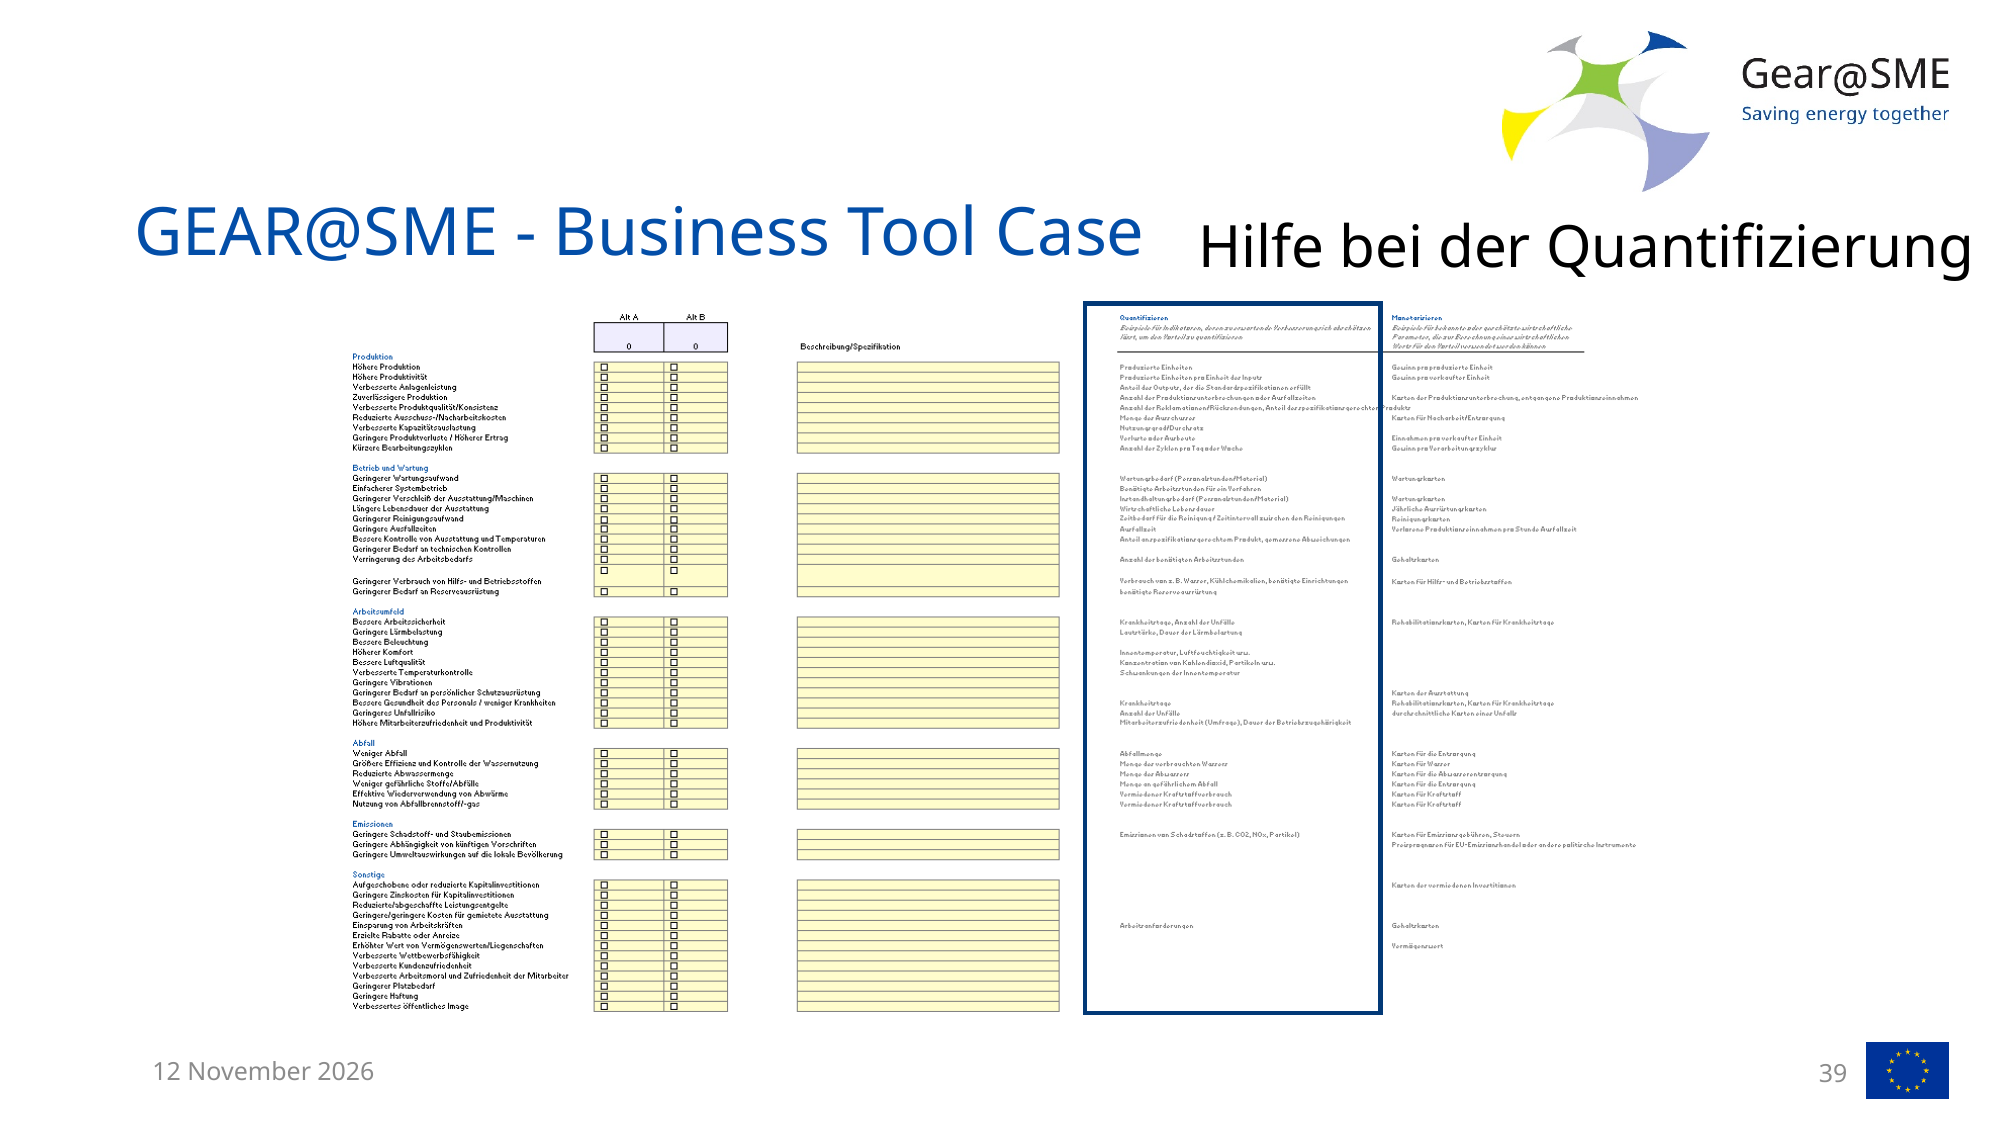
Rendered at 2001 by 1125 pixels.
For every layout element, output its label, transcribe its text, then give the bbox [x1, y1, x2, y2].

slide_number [137, 1042, 588, 1103]
text_box [1084, 302, 1382, 310]
text_box Hilfe bei der Quantifizierung [1183, 201, 2000, 287]
picture [1502, 31, 1949, 192]
title GEAR@SME - Business Tool Case [119, 187, 1845, 281]
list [352, 310, 1648, 1014]
slide_number 39 [1412, 1044, 1863, 1104]
picture [1866, 1042, 1949, 1099]
